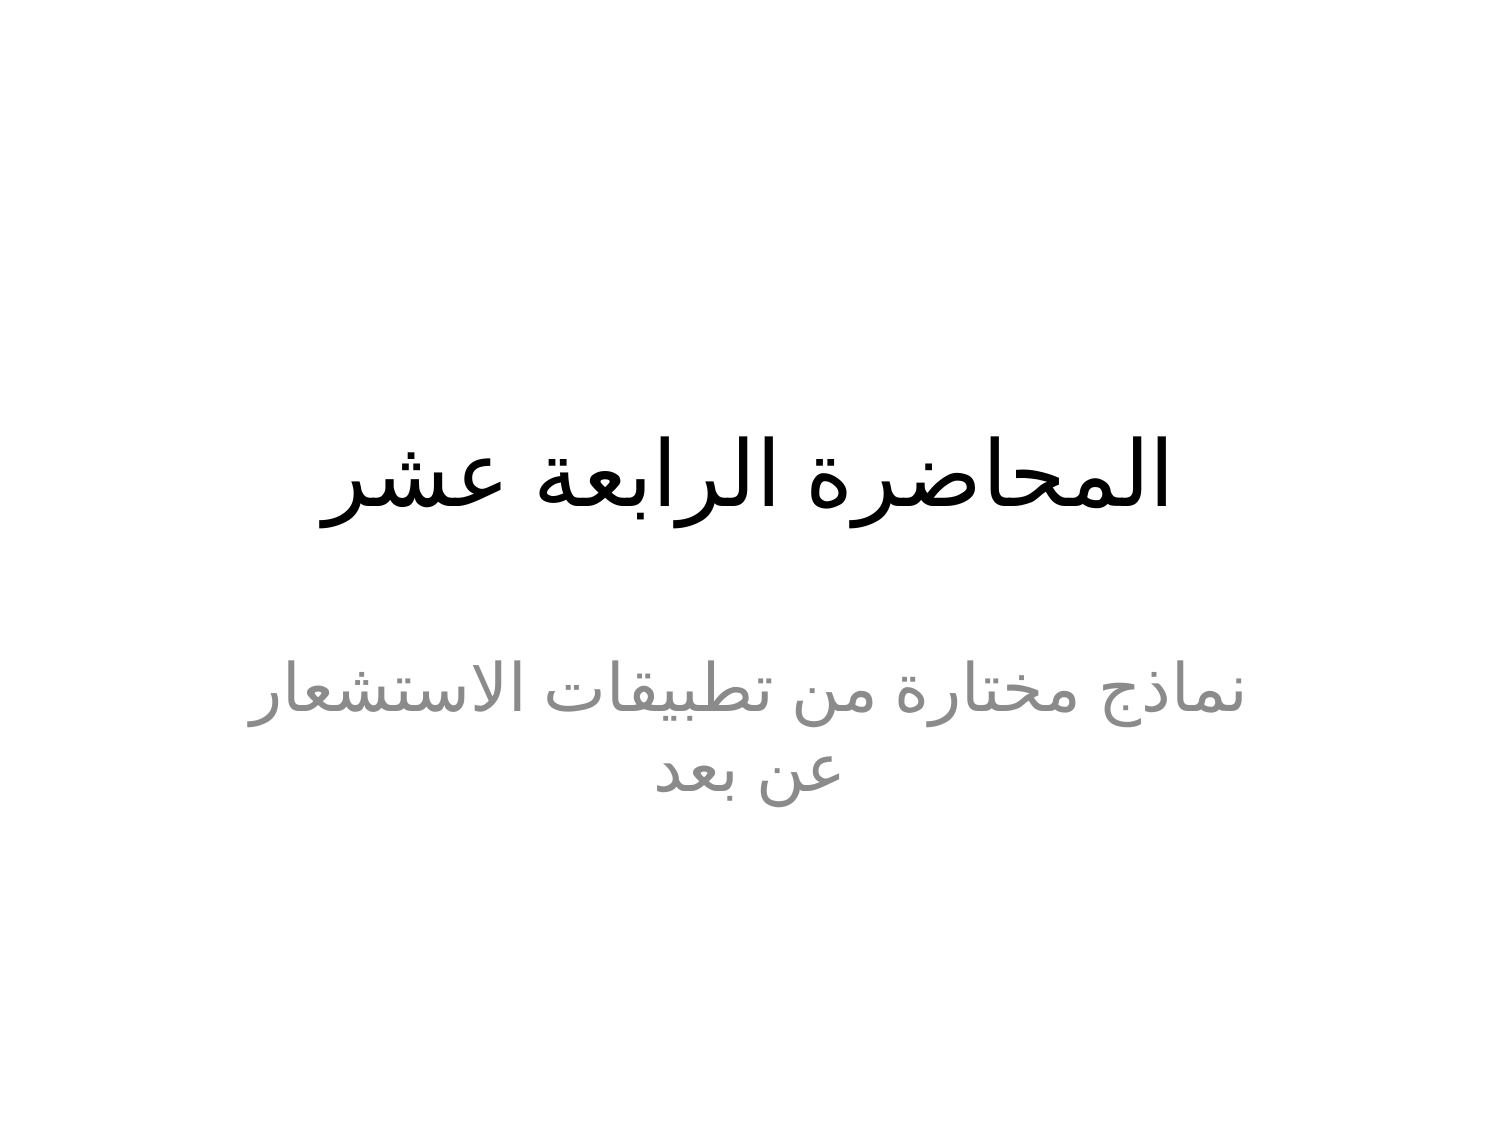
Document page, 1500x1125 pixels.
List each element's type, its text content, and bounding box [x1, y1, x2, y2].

subtitle نماذج مختارة من تطبيقات الاستشعار عن بعد [225, 637, 1275, 925]
title المحاضرة الرابعة عشر [112, 349, 1388, 591]
